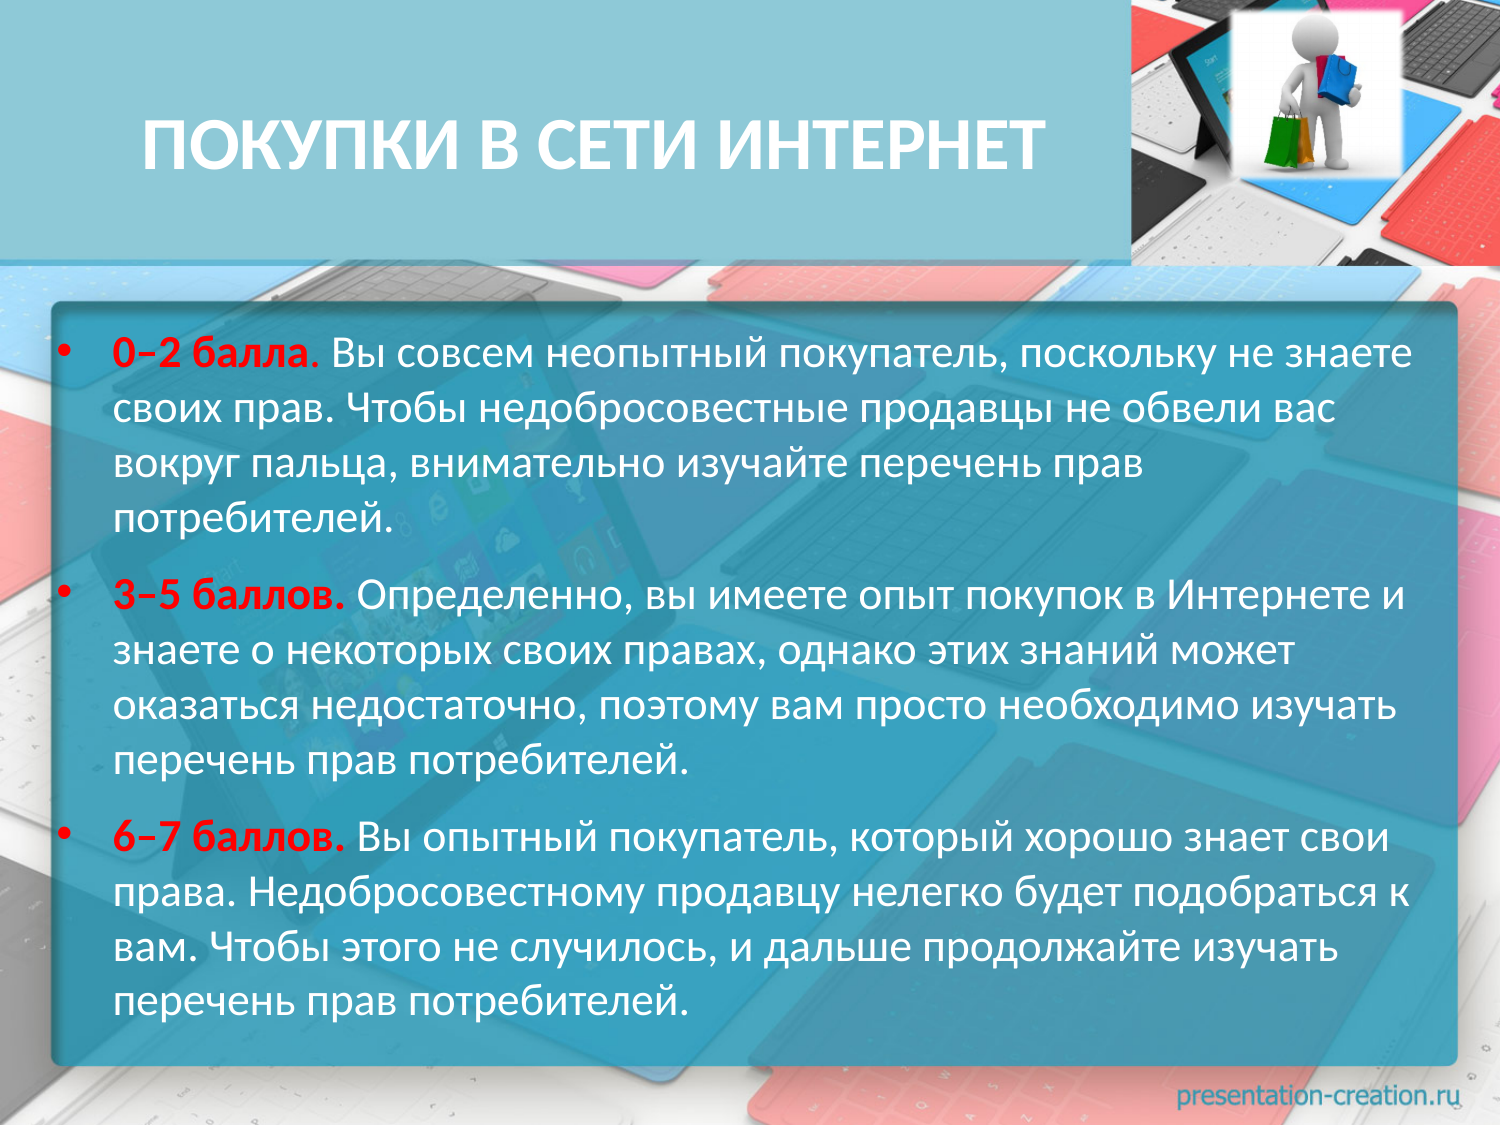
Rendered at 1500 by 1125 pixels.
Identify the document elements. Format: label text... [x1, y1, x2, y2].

list 0–2 балла. Вы совсем неопытный покупатель, поскольку не знаете своих прав. Чтобы недобросовестные продавцы не обвели вас вокруг пальца, внимательно изучайте перечень прав потребителей. 3–5 баллов. Определенно, вы имеете опыт покупок в Интернете и знаете о некоторых своих правах, однако этих знаний может оказаться недостаточно, поэтому вам просто необходимо изучать перечень прав потребителей. 6–7 баллов. Вы опытный покупатель, который хорошо знает свои права. Недобросовестному продавцу нелегко будет подобраться к вам. Чтобы этого не случилось, и дальше продолжайте изучать перечень прав потребителей. [41, 314, 1447, 1047]
picture [0, 0, 1500, 1125]
title ПОКУПКИ В СЕТИ ИНТЕРНЕТ [73, 59, 1117, 220]
